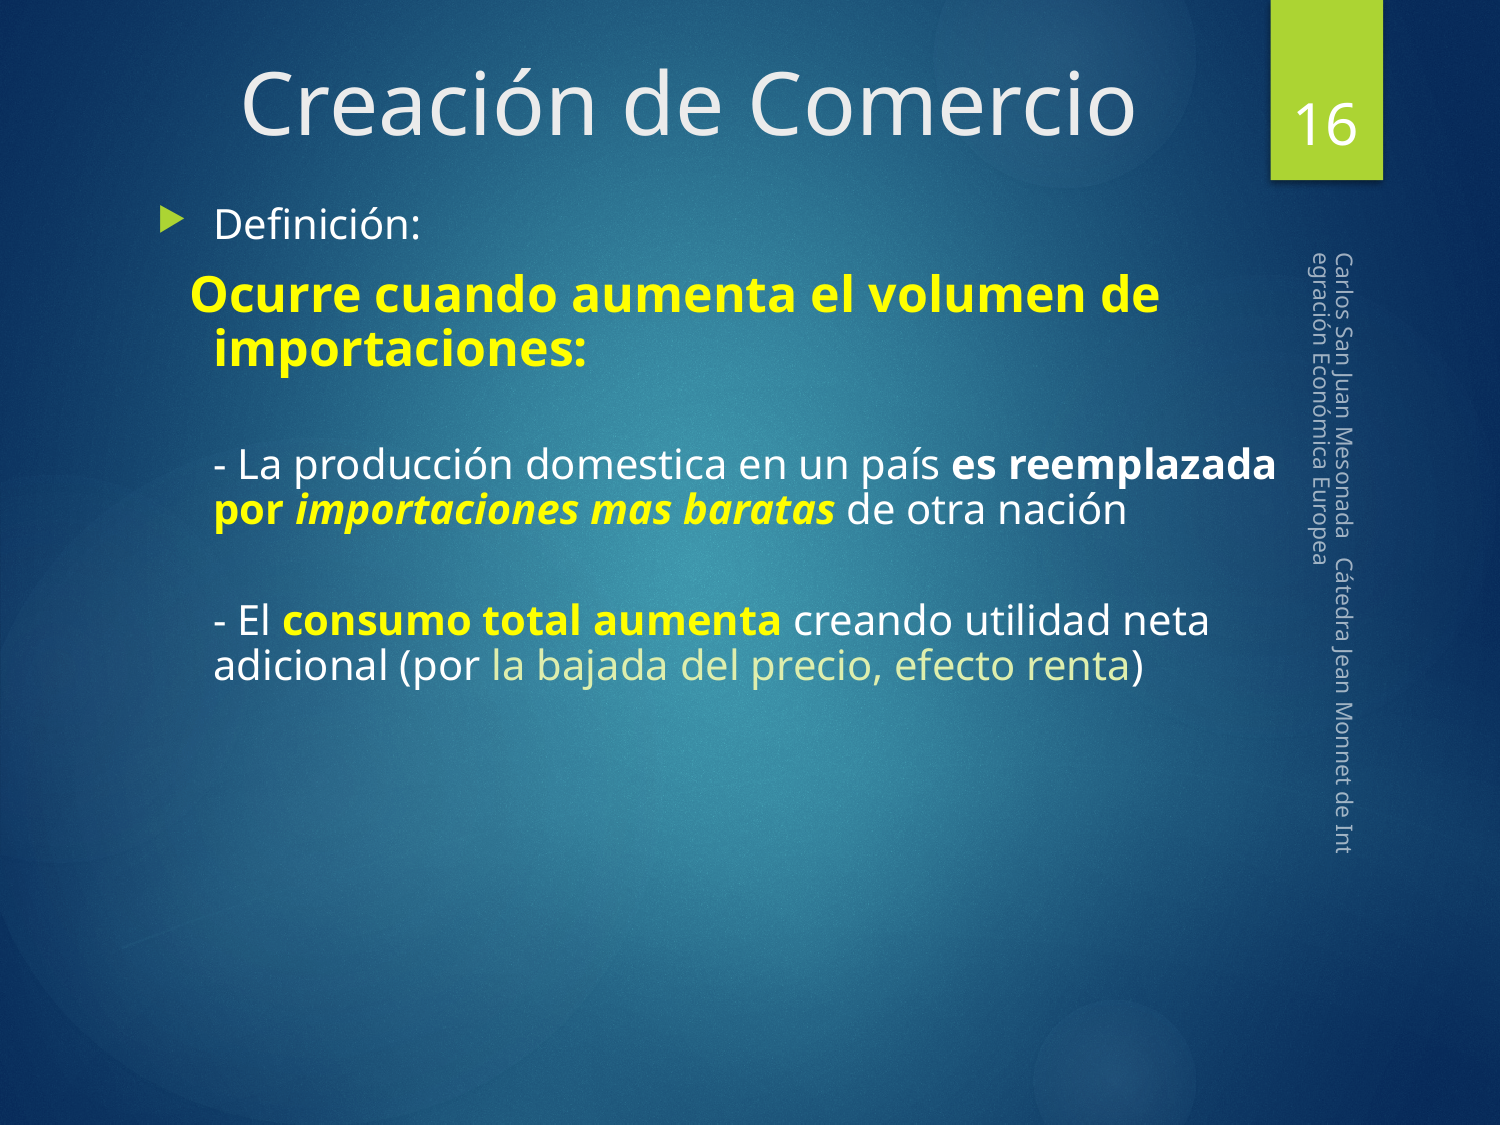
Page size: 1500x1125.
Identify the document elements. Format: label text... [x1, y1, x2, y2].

title Creación de Comercio [224, 40, 1500, 197]
list Definición: Ocurre cuando aumenta el volumen de importaciones: - La producción domestica en un país es reemplazada por importaciones mas baratas de otra nación - El consumo total aumenta creando utilidad neta adicional (por la bajada del precio, efecto renta) [142, 196, 1321, 1000]
slide_number 16 [1273, 48, 1378, 175]
footer Carlos San Juan Mesonada Cátedra Jean Monnet de Integración Económica Europea [1320, 237, 1358, 871]
